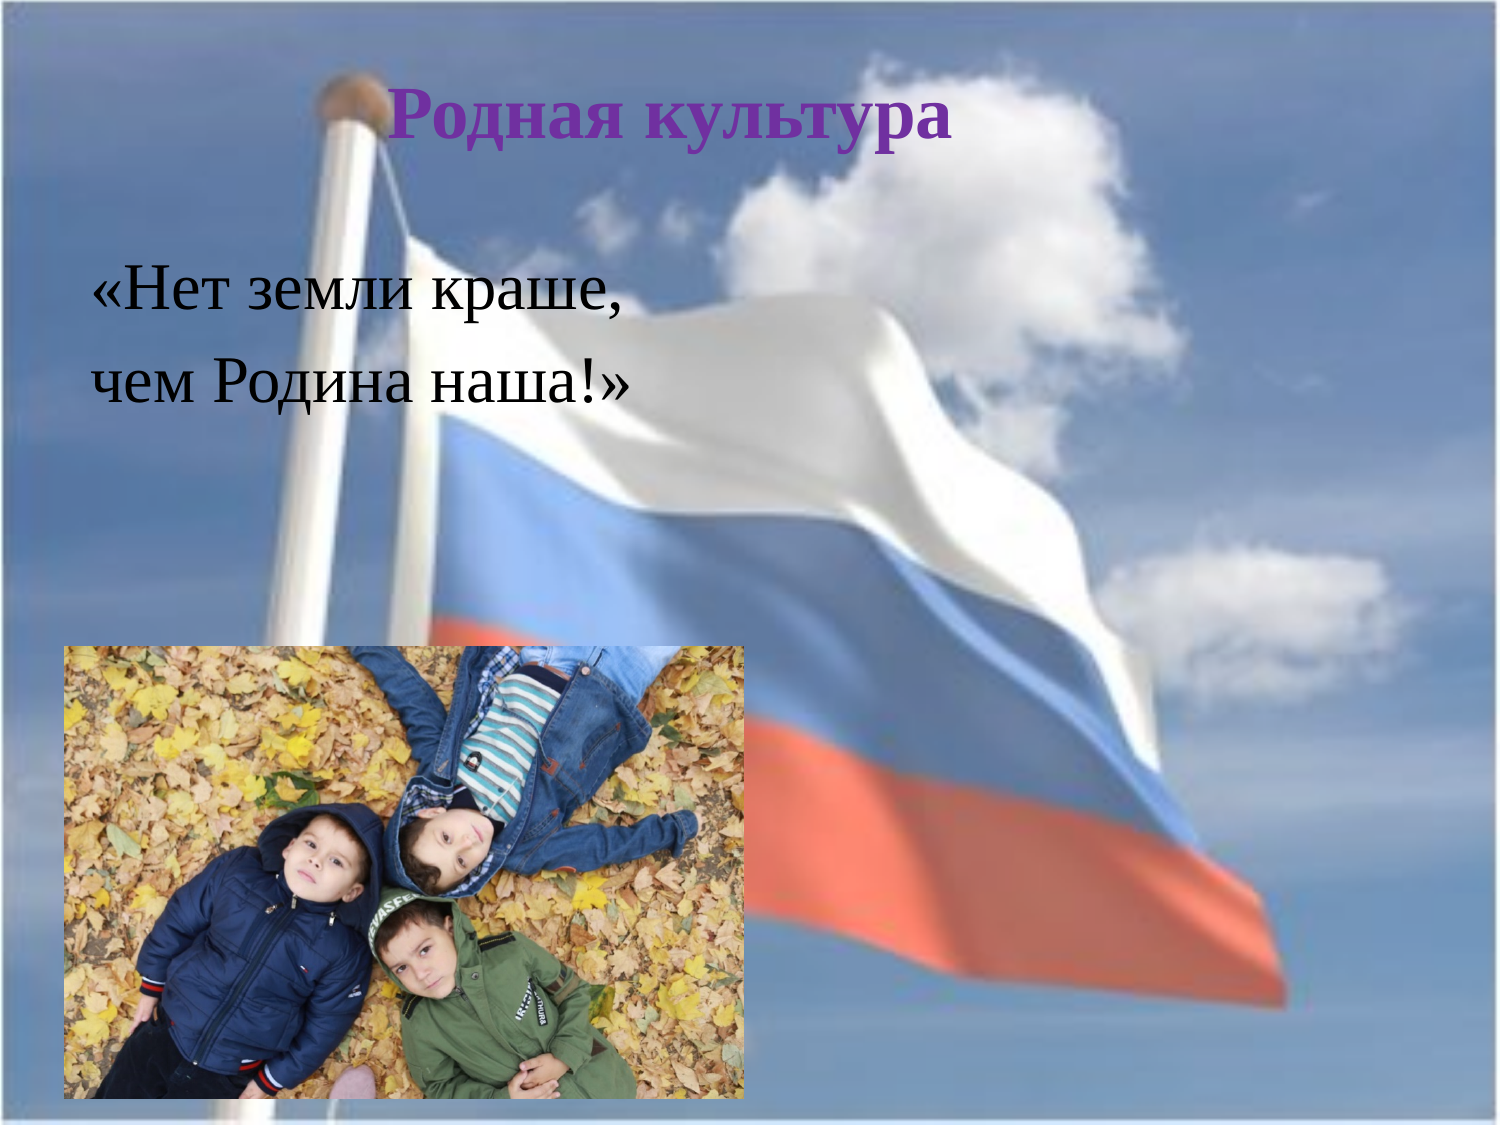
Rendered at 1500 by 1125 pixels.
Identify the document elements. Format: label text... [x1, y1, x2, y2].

list «Нет земли краше, чем Родина наша!» [75, 235, 786, 445]
title Родная культура [371, 30, 1034, 161]
picture [64, 645, 745, 1099]
